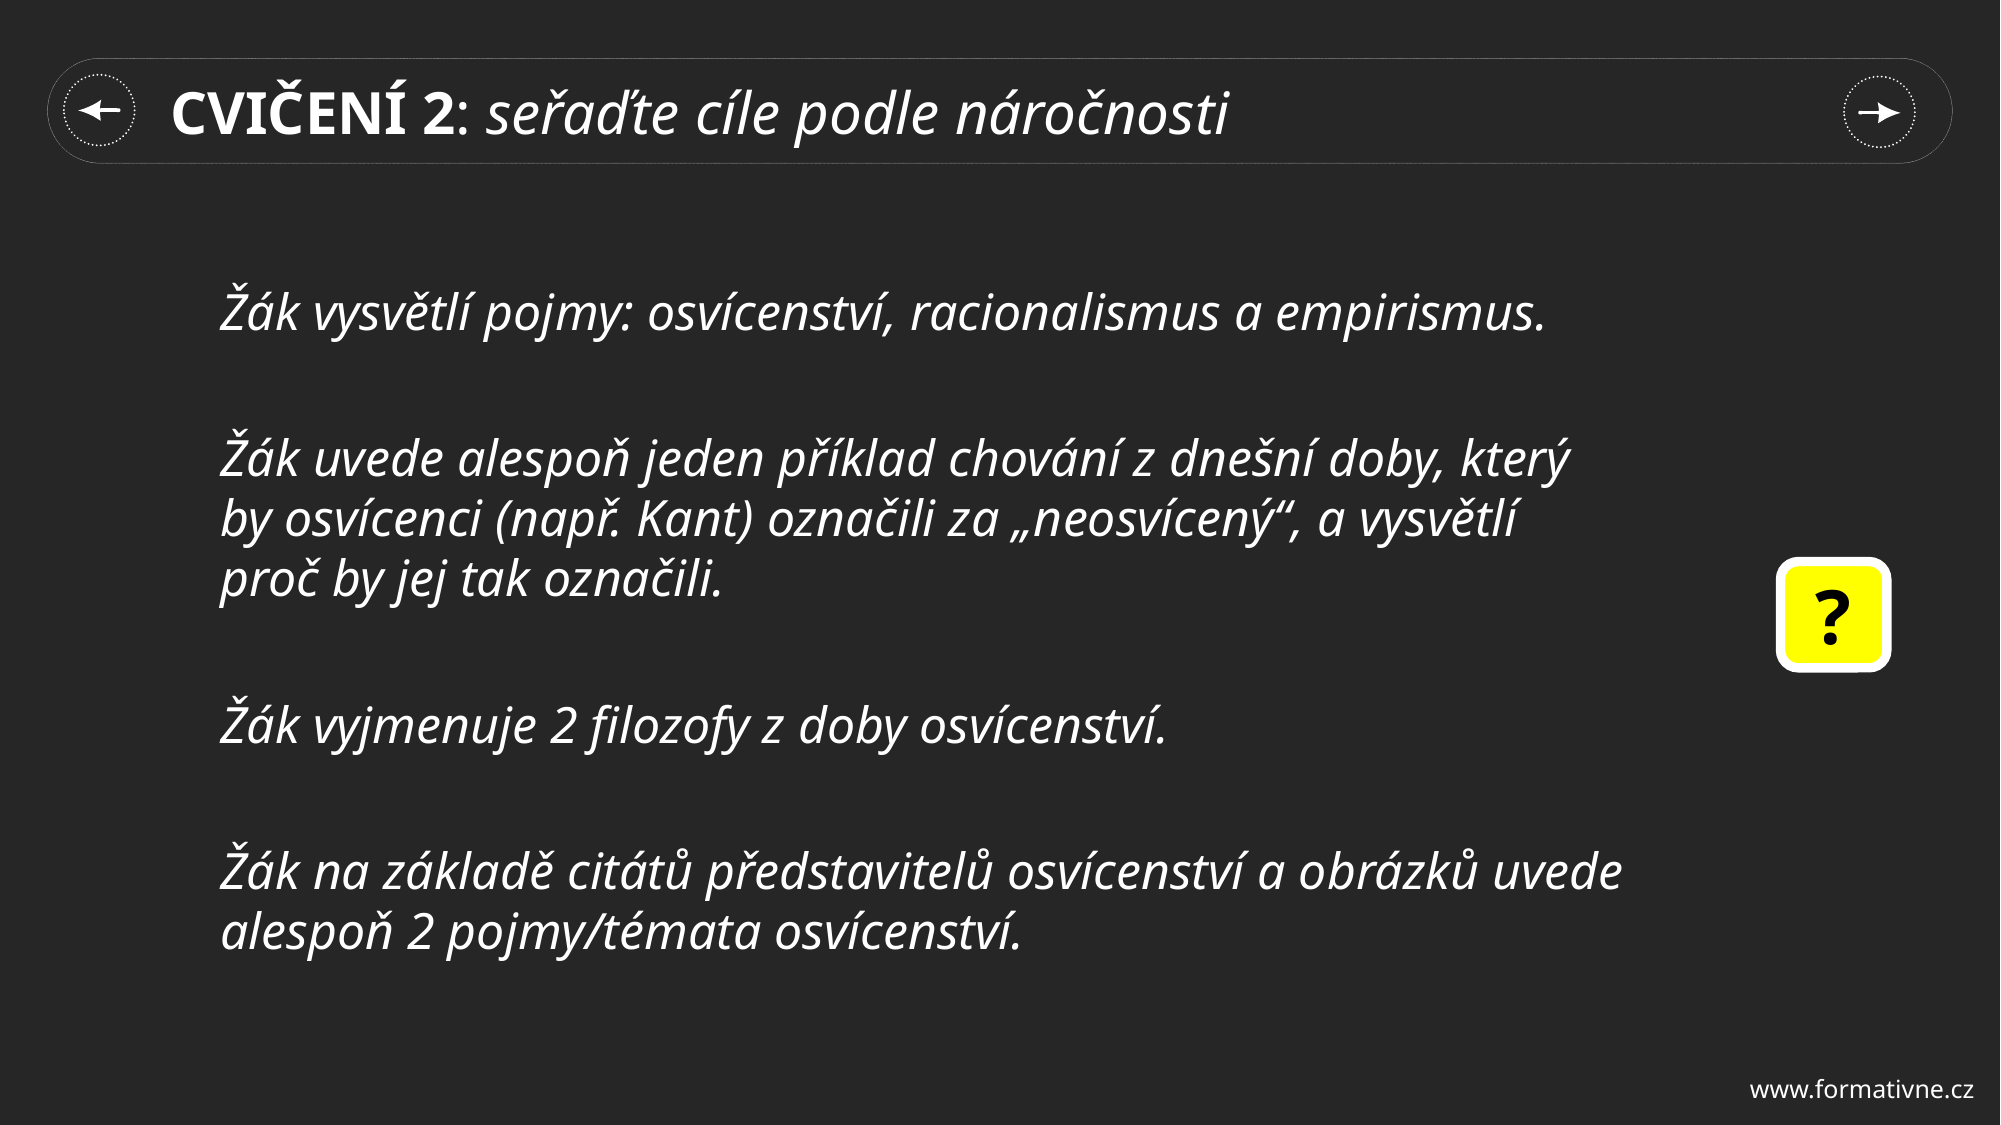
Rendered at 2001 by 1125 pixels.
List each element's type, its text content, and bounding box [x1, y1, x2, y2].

text_box [1779, 560, 1888, 669]
text_box [46, 57, 1954, 165]
text_box www.formativne.cz [508, 1066, 1990, 1112]
text_box CVIČENÍ 2: seřaďte cíle podle náročnosti [155, 68, 1736, 154]
text_box Žák vyjmenuje 2 filozofy z doby osvícenství. [205, 685, 1666, 761]
text_box ? [1794, 561, 1873, 667]
text_box Žák uvede alespoň jeden příklad chování z dnešní doby, který by osvícenci (např. Kant) označili za „neosvícený“, a vysvětlí proč by jej tak označili. [205, 418, 1616, 614]
picture [1858, 101, 1901, 124]
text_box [63, 74, 135, 146]
text_box Žák na základě citátů představitelů osvícenství a obrázků uvede alespoň 2 pojmy/témata osvícenství. [205, 831, 1792, 967]
text_box [1843, 75, 1916, 149]
text_box Žák vysvětlí pojmy: osvícenství, racionalismus a empirismus. [205, 273, 1701, 348]
